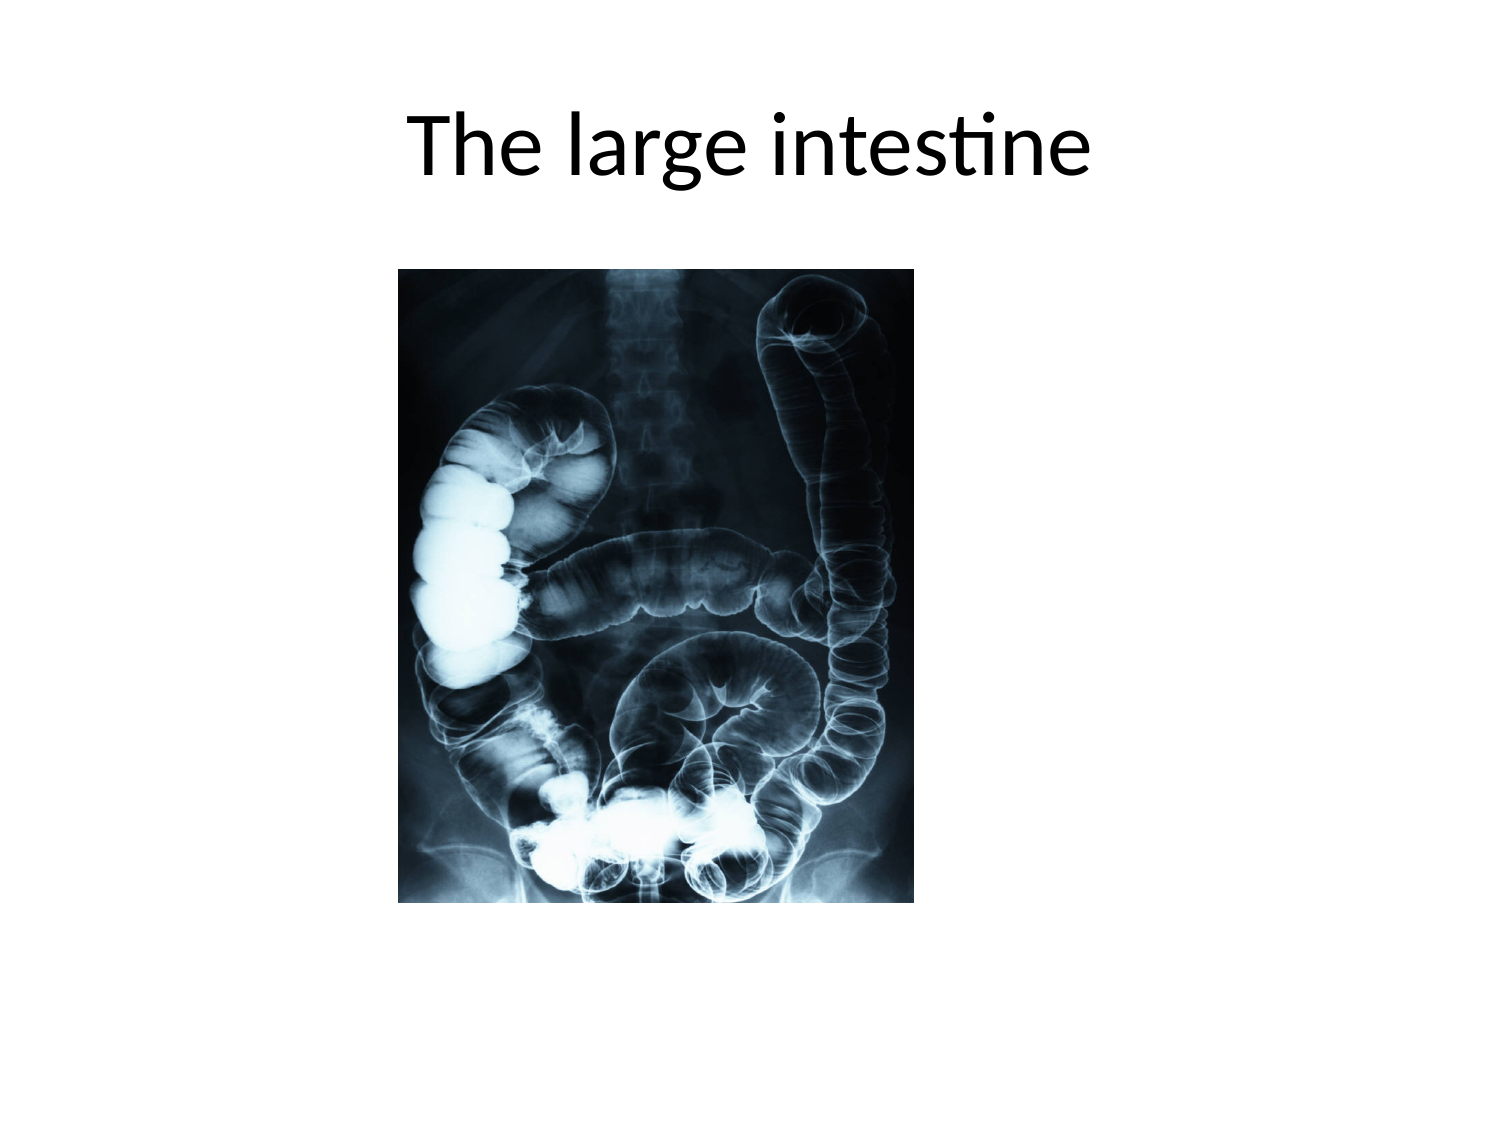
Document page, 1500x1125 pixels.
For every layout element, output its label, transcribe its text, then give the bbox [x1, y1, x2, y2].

title The large intestine [75, 45, 1425, 233]
picture [398, 269, 915, 903]
